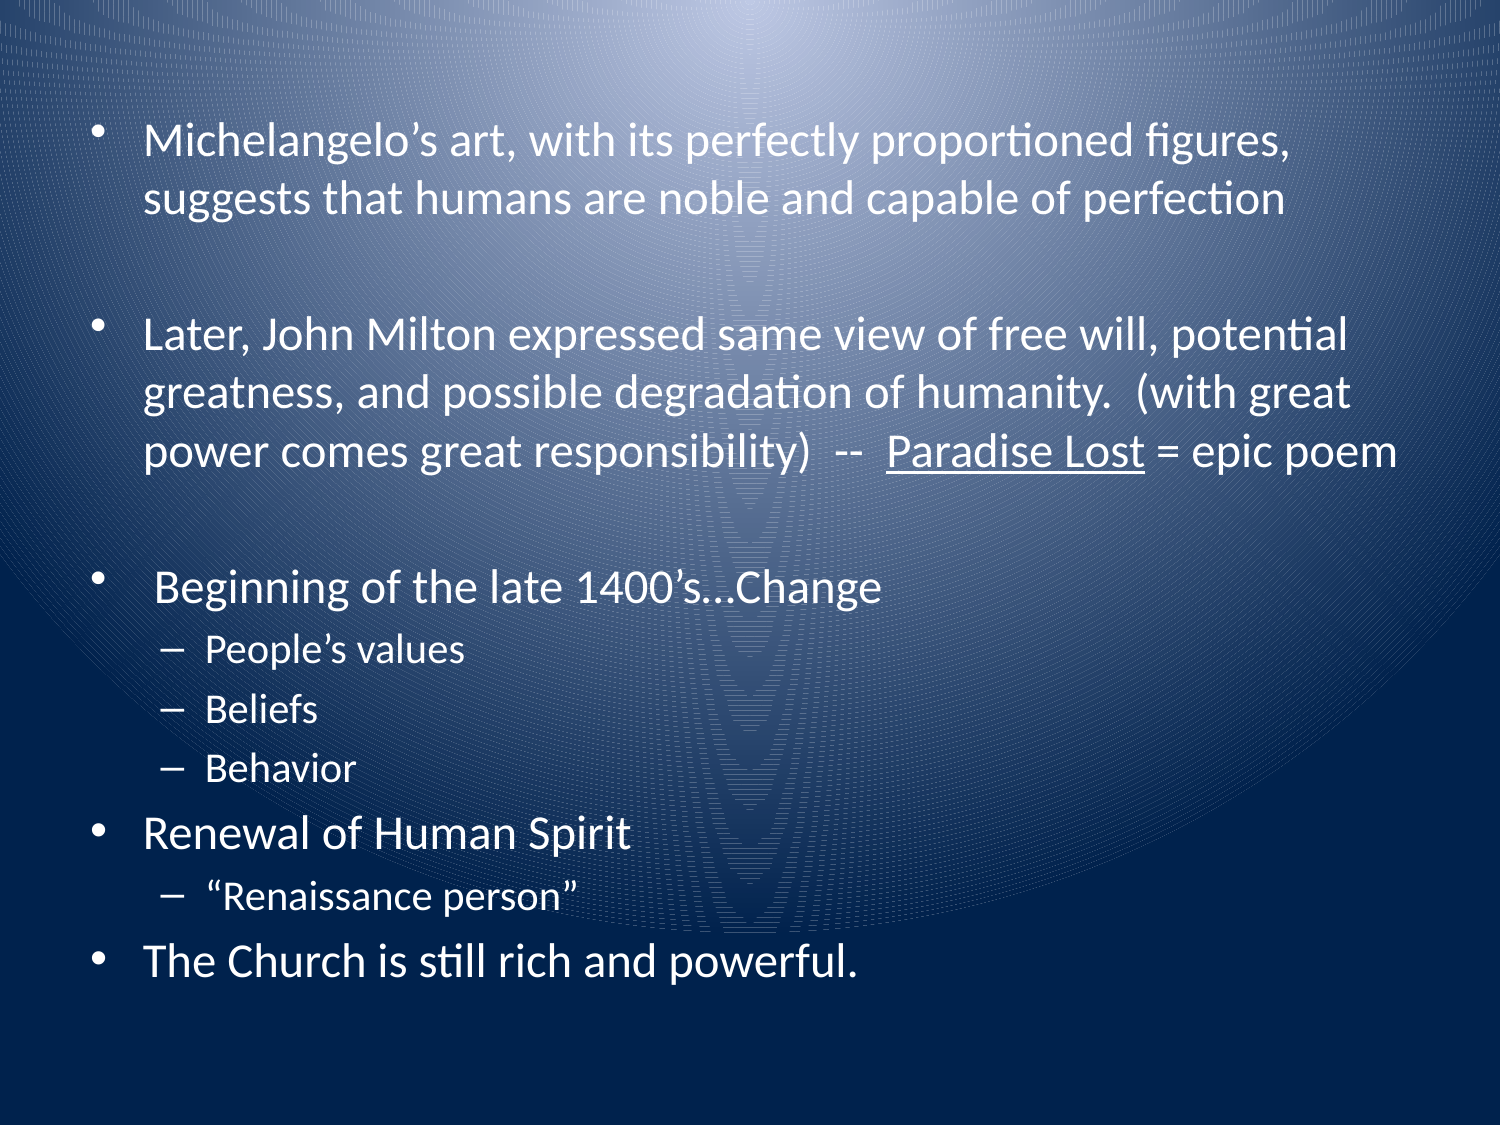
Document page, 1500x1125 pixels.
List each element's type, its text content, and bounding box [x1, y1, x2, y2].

list Michelangelo’s art, with its perfectly proportioned figures, suggests that humans are noble and capable of perfection Later, John Milton expressed same view of free will, potential greatness, and possible degradation of humanity. (with great power comes great responsibility) -- Paradise Lost = epic poem Beginning of the late 1400’s…Change People’s values Beliefs Behavior Renewal of Human Spirit “Renaissance person” The Church is still rich and powerful. [75, 99, 1425, 1005]
